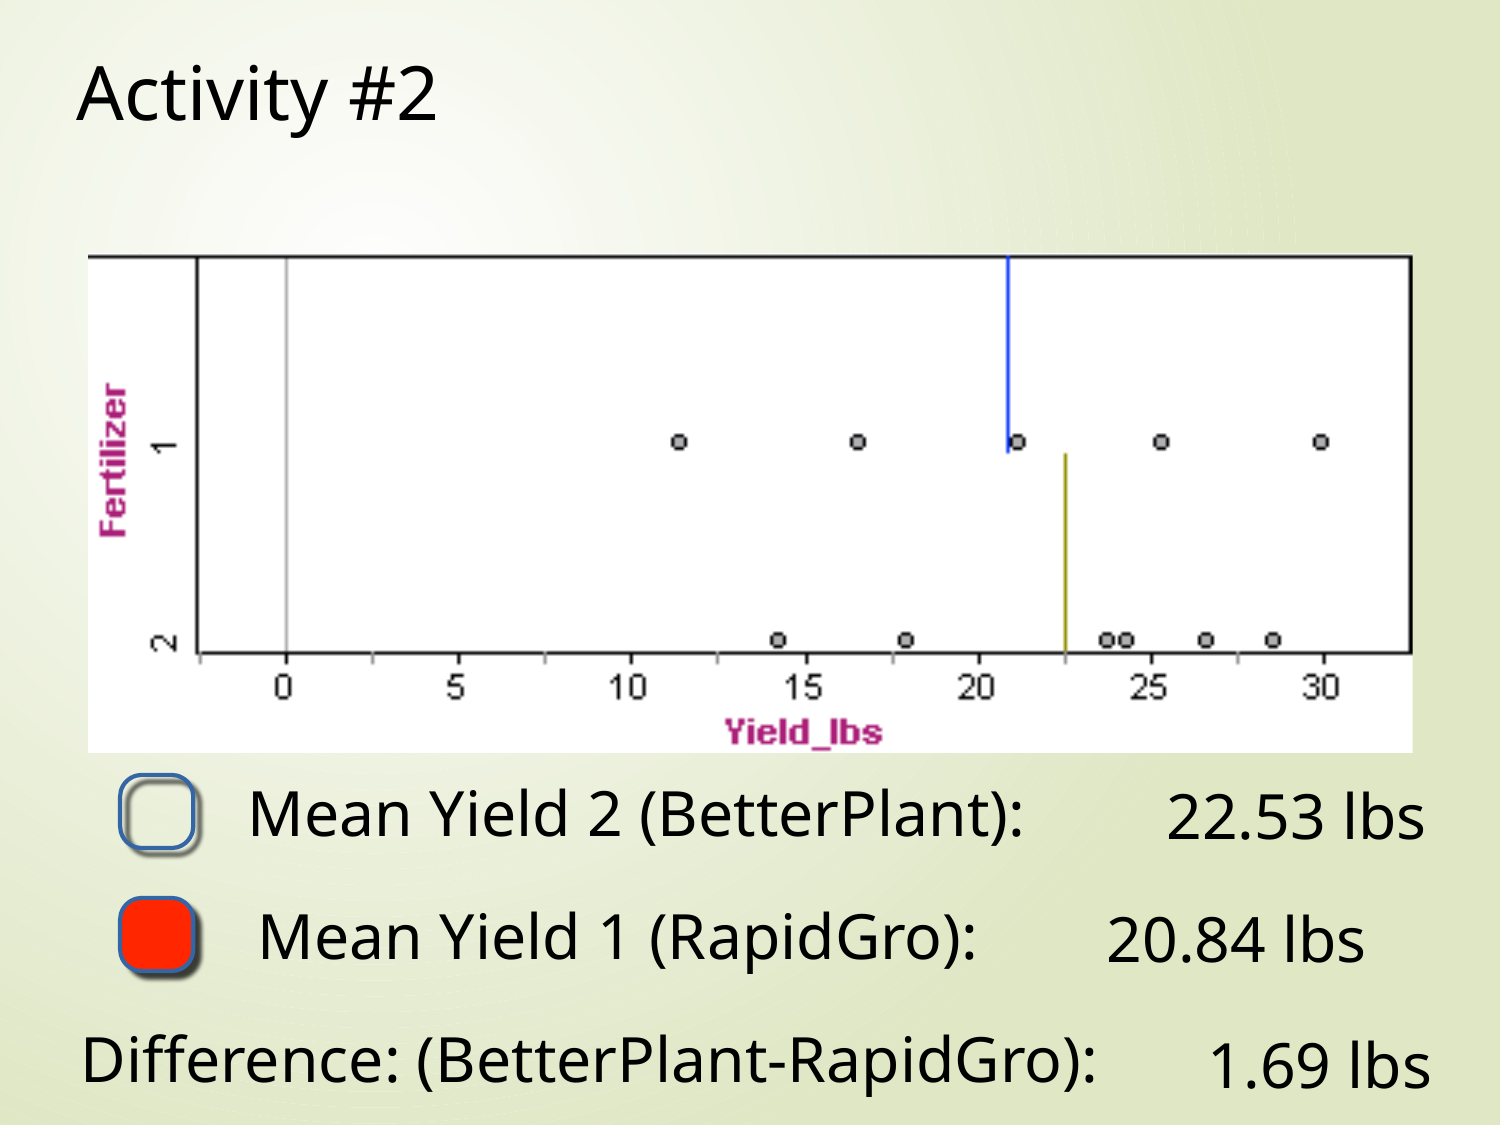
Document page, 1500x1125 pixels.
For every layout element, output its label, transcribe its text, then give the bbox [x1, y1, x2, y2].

text_box [120, 774, 194, 849]
text_box Mean Yield 2 (BetterPlant): [241, 768, 1033, 855]
picture [87, 253, 1413, 754]
text_box Mean Yield 1 (RapidGro): [251, 891, 986, 978]
text_box Activity #2 [76, 29, 1291, 151]
text_box [120, 897, 194, 972]
text_box Difference: (BetterPlant-RapidGro): [74, 1014, 1106, 1101]
text_box 20.84 lbs [1100, 894, 1374, 981]
text_box 22.53 lbs [1160, 771, 1433, 858]
text_box 1.69 lbs [1201, 1020, 1439, 1107]
